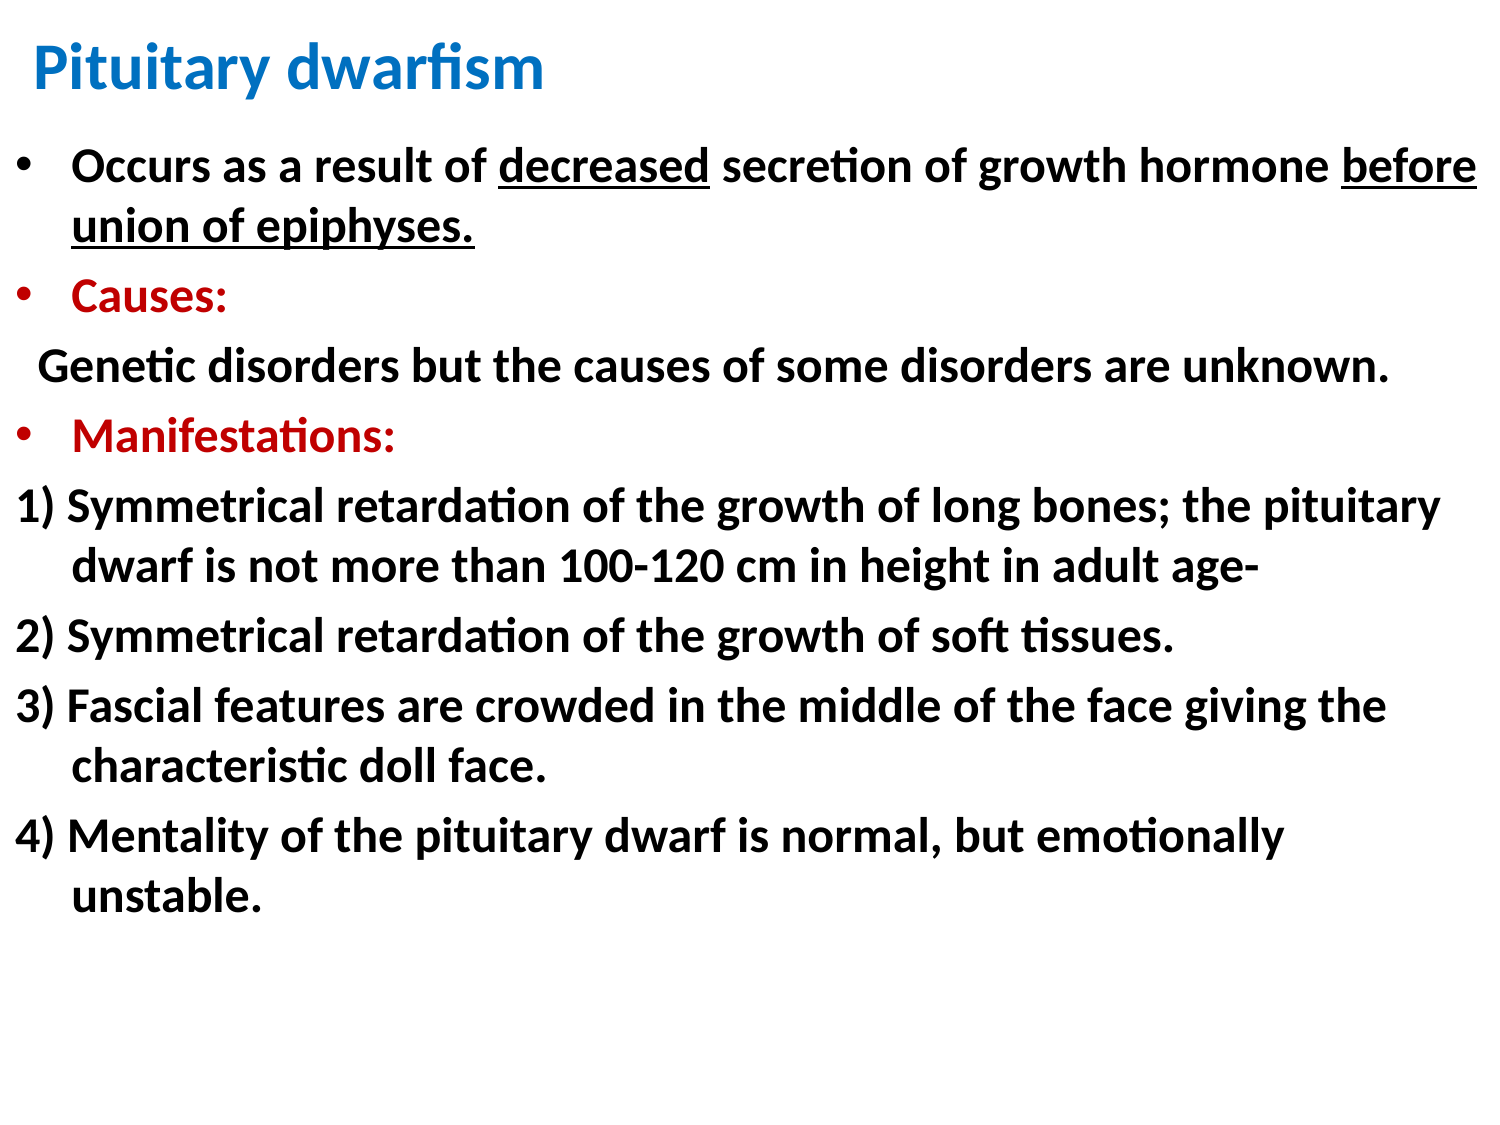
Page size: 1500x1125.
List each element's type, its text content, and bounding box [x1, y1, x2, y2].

title Pituitary dwarfism [1, 0, 1351, 125]
list Occurs as a result of decreased secretion of growth hormone before union of epiphyses. Causes: Genetic disorders but the causes of some disorders are unknown. Manifestations: 1) Symmetrical retardation of the growth of long bones; the pituitary dwarf is not more than 100-120 cm in height in adult age- 2) Symmetrical retardation of the growth of soft tissues. 3) Fascial features are crowded in the middle of the face giving the characteristic doll face. 4) Mentality of the pituitary dwarf is normal, but emotionally unstable. [0, 125, 1500, 1040]
